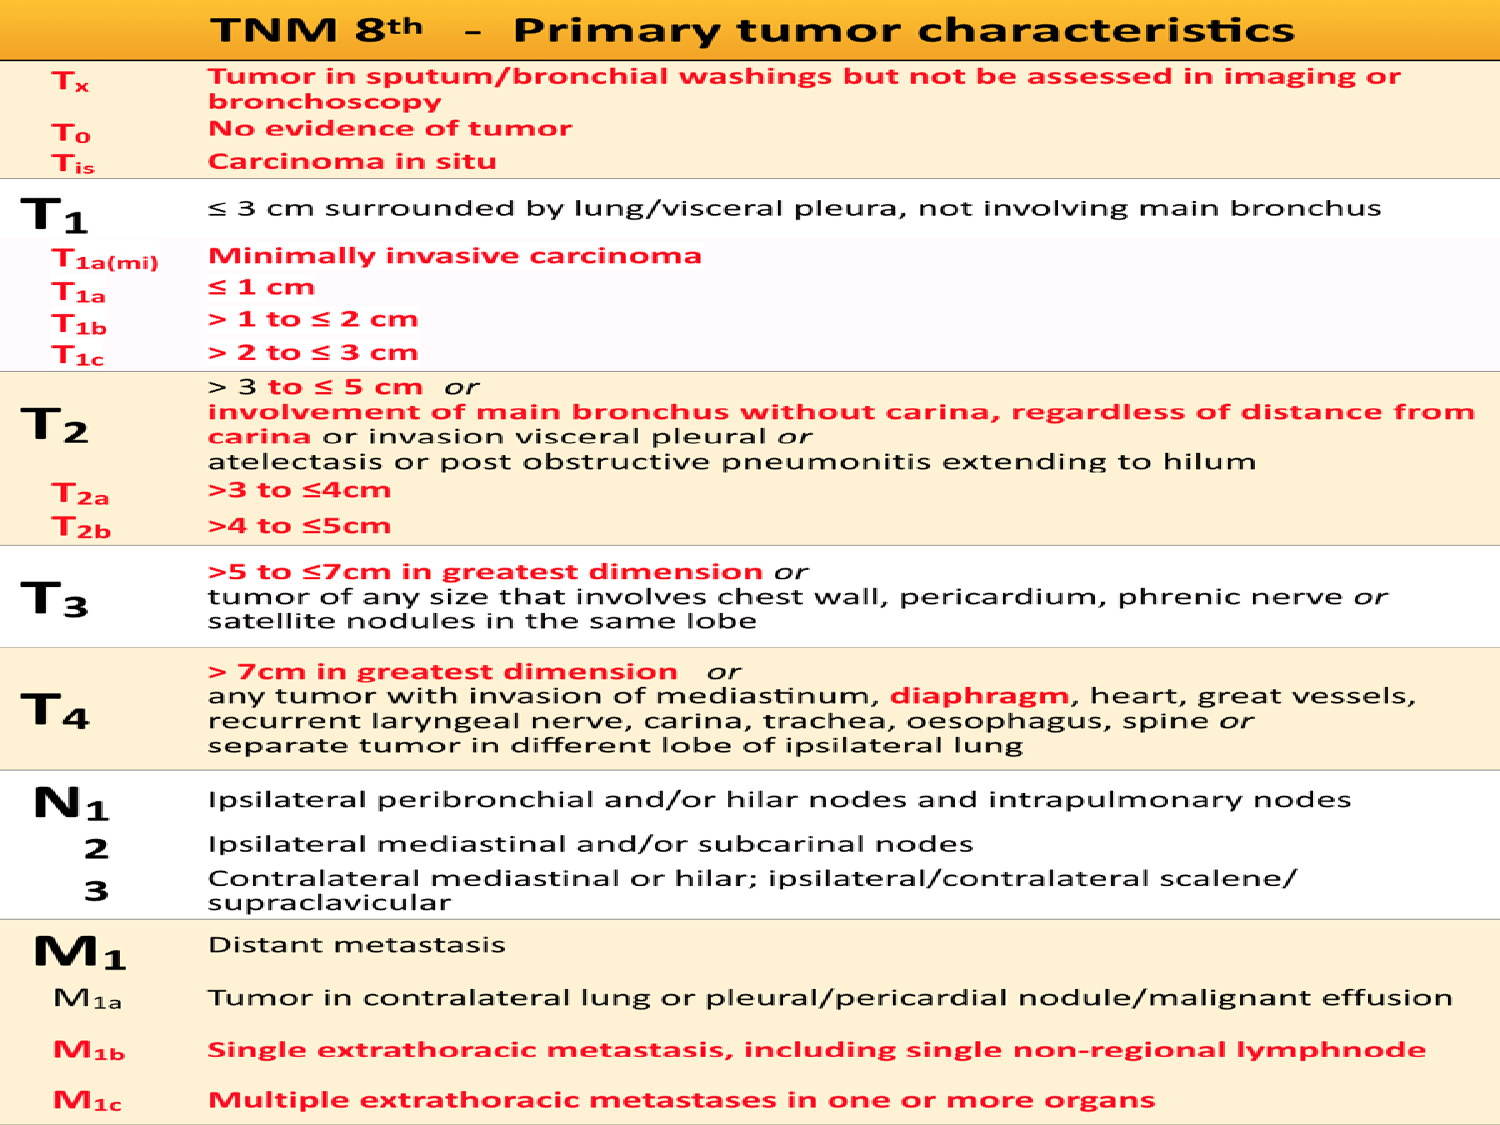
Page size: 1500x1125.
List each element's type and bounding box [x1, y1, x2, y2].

list [0, 0, 1500, 1125]
